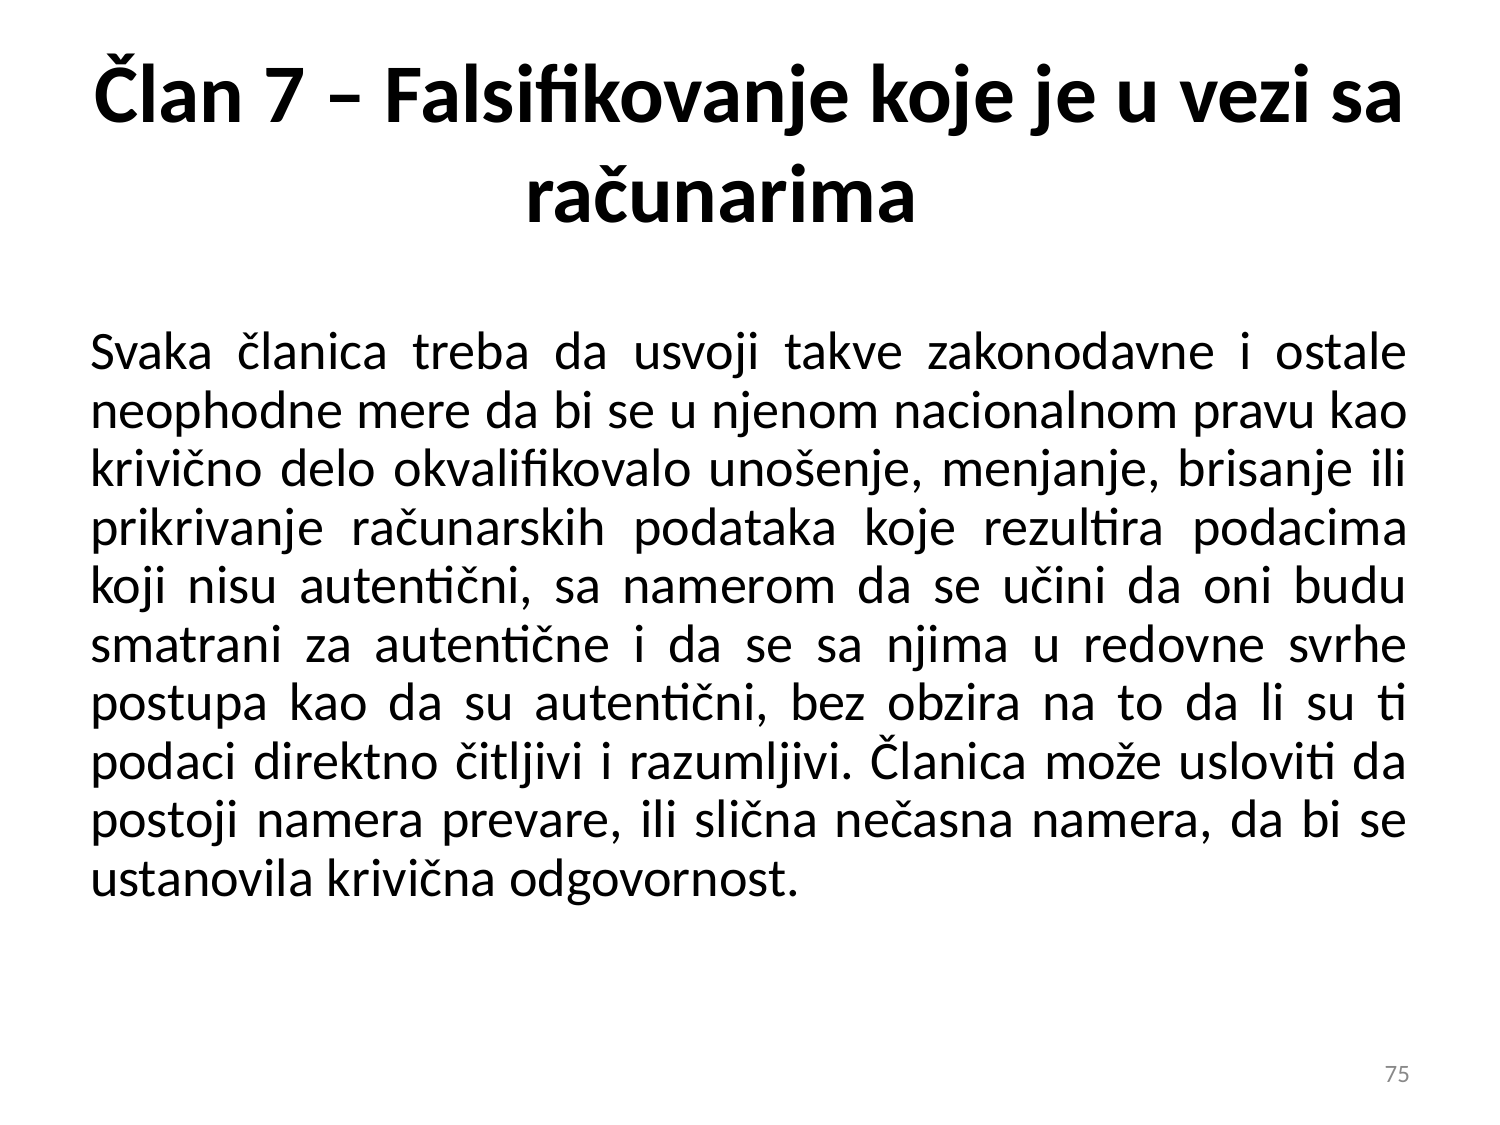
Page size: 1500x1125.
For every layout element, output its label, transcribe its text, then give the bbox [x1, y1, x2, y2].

list Svaka članica treba da usvoji takve zakonodavne i ostale neophodne mere da bi se u njenom nacionalnom pravu kao krivično delo okvalifikovalo unošenje, menjanje, brisanje ili prikrivanje računarskih podataka koje rezultira podacima koji nisu autentični, sa namerom da se učini da oni budu smatrani za autentične i da se sa njima u redovne svrhe postupa kao da su autentični, bez obzira na to da li su ti podaci direktno čitljivi i razumljivi. Članica može usloviti da postoji namera prevare, ili slična nečasna namera, da bi se ustanovila krivična odgovornost. [74, 315, 1426, 1059]
title Član 7 – Falsifikovanje koje je u vezi sa računarima [74, 44, 1426, 233]
slide_number 75 [1074, 1042, 1425, 1103]
